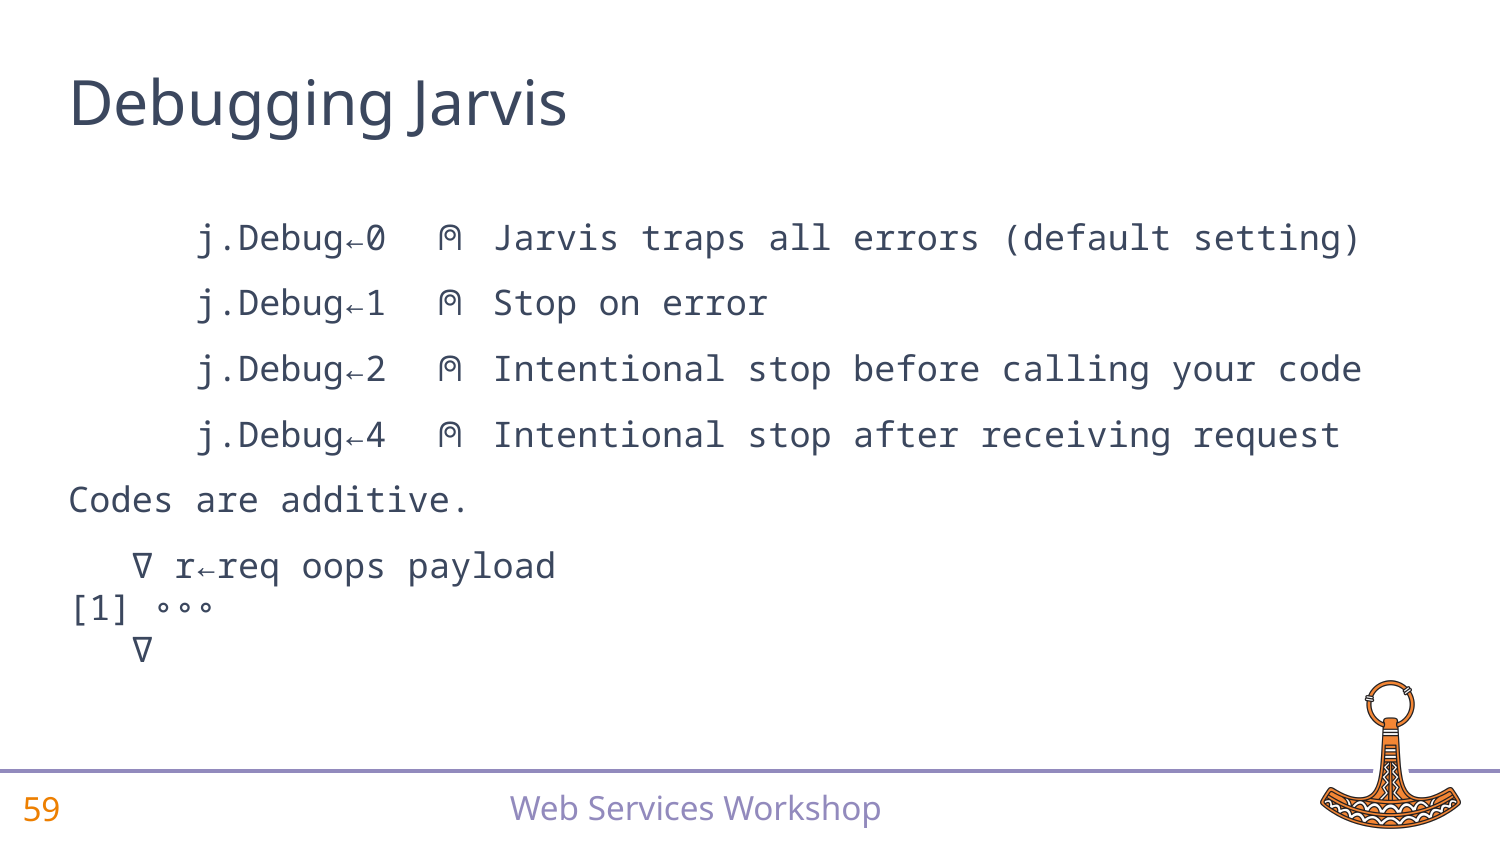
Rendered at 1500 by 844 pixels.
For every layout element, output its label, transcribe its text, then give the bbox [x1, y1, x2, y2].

picture [1320, 680, 1461, 829]
title Debugging Jarvis [53, 43, 1203, 157]
list j.Debug←0 ⍝ Jarvis traps all errors (default setting) j.Debug←1 ⍝ Stop on error j.Debug←2 ⍝ Intentional stop before calling your code j.Debug←4 ⍝ Intentional stop after receiving request Codes are additive. ∇ r←req oops payload [1] ∘∘∘ ∇ [53, 207, 1453, 740]
